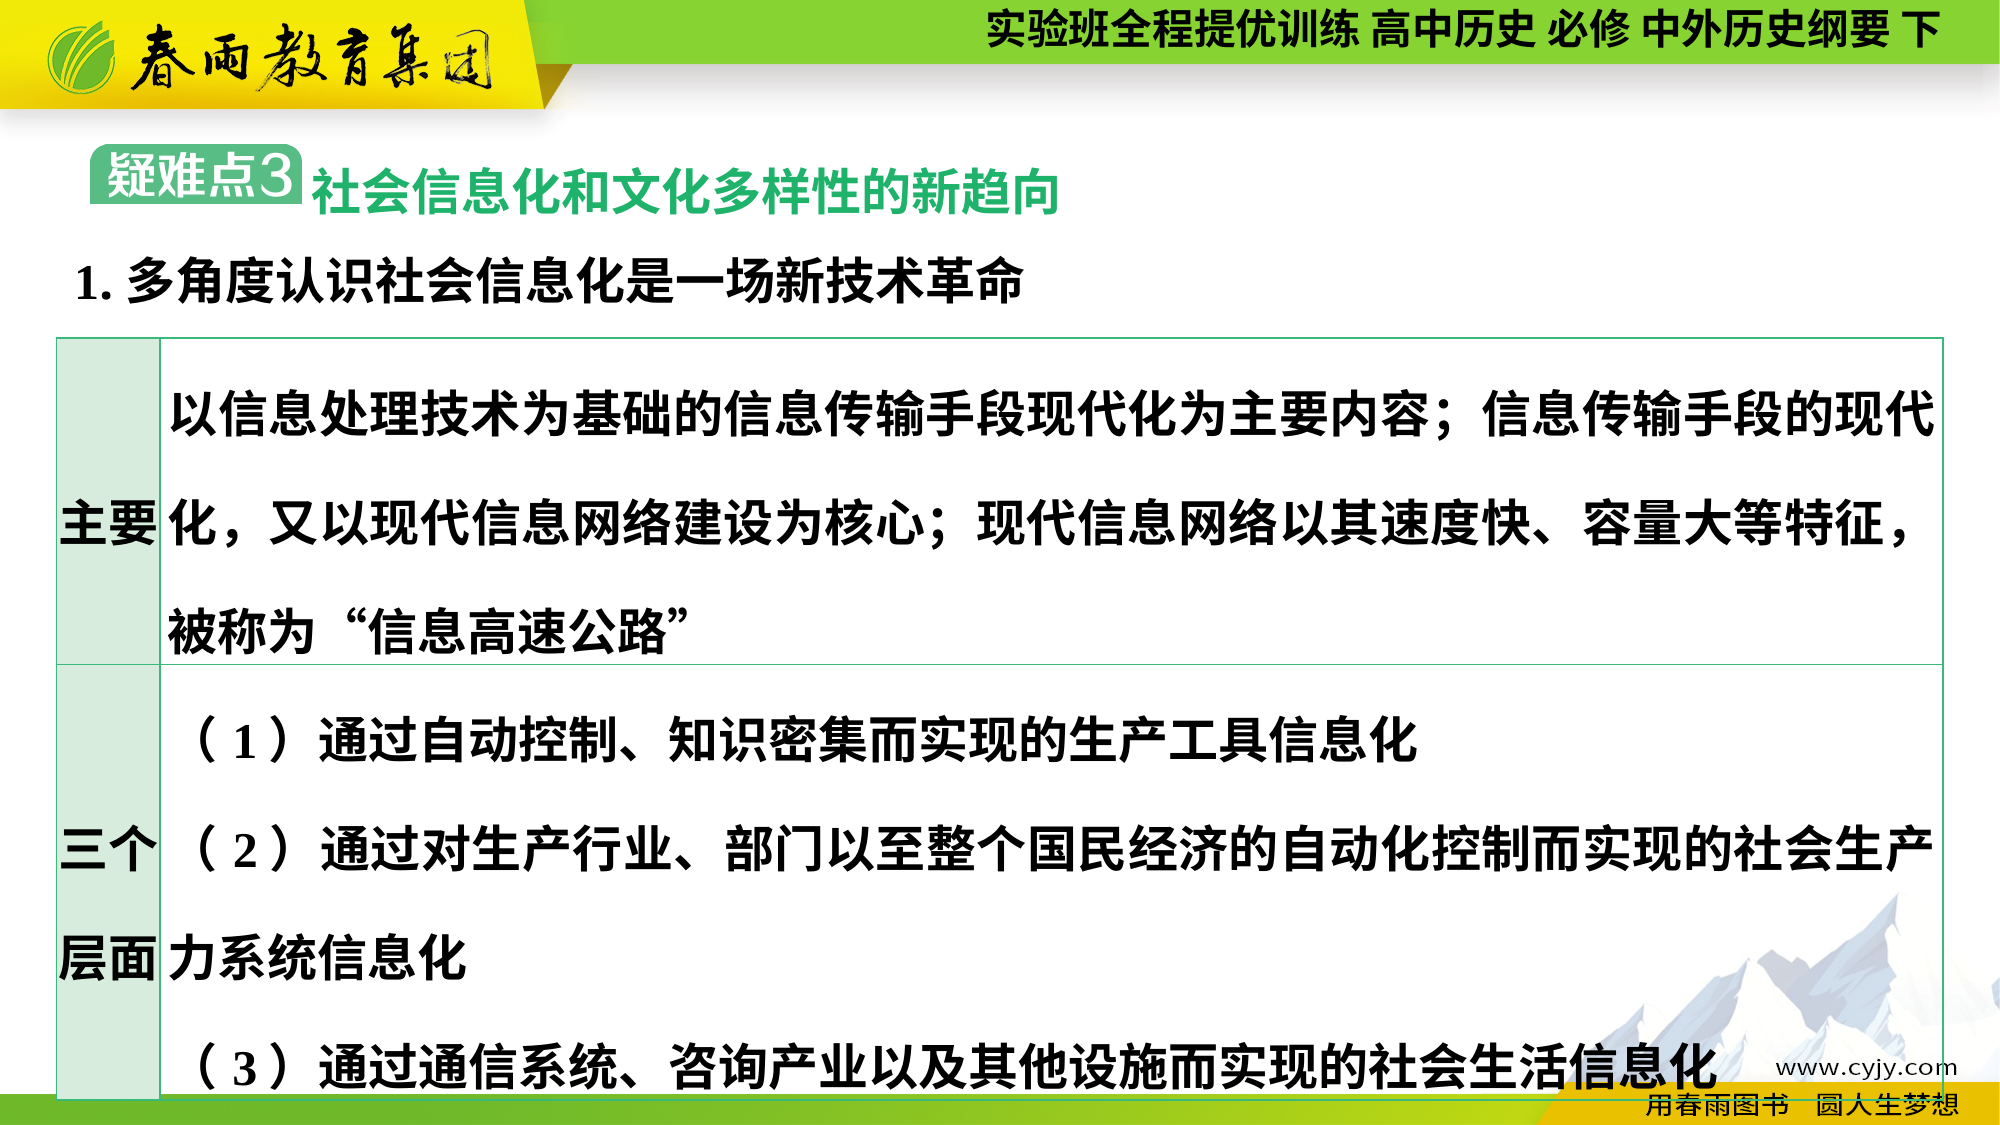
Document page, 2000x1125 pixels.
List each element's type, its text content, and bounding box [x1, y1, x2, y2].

table_cell （1）通过自动控制、知识密集而实现的生产工具信息化 （2）通过对生产行业、部门以至整个国民经济的自动化控制而实现的社会生产力系统信息化 （3）通过通信系统、咨询产业以及其他设施而实现的社会生活信息化 [161, 665, 1942, 1099]
list 社会信息化和文化多样性的新趋向 1.多角度认识社会信息化是一场新技术革命 [59, 122, 1944, 308]
picture [0, 0, 2000, 1125]
table_header 主要 [57, 339, 159, 664]
table_header 以信息处理技术为基础的信息传输手段现代化为主要内容；信息传输手段的现代化，又以现代信息网络建设为核心；现代信息网络以其速度快、容量大等特征，被称为“信息高速公路” [161, 339, 1942, 664]
table_cell 三个 层面 [57, 665, 159, 1099]
